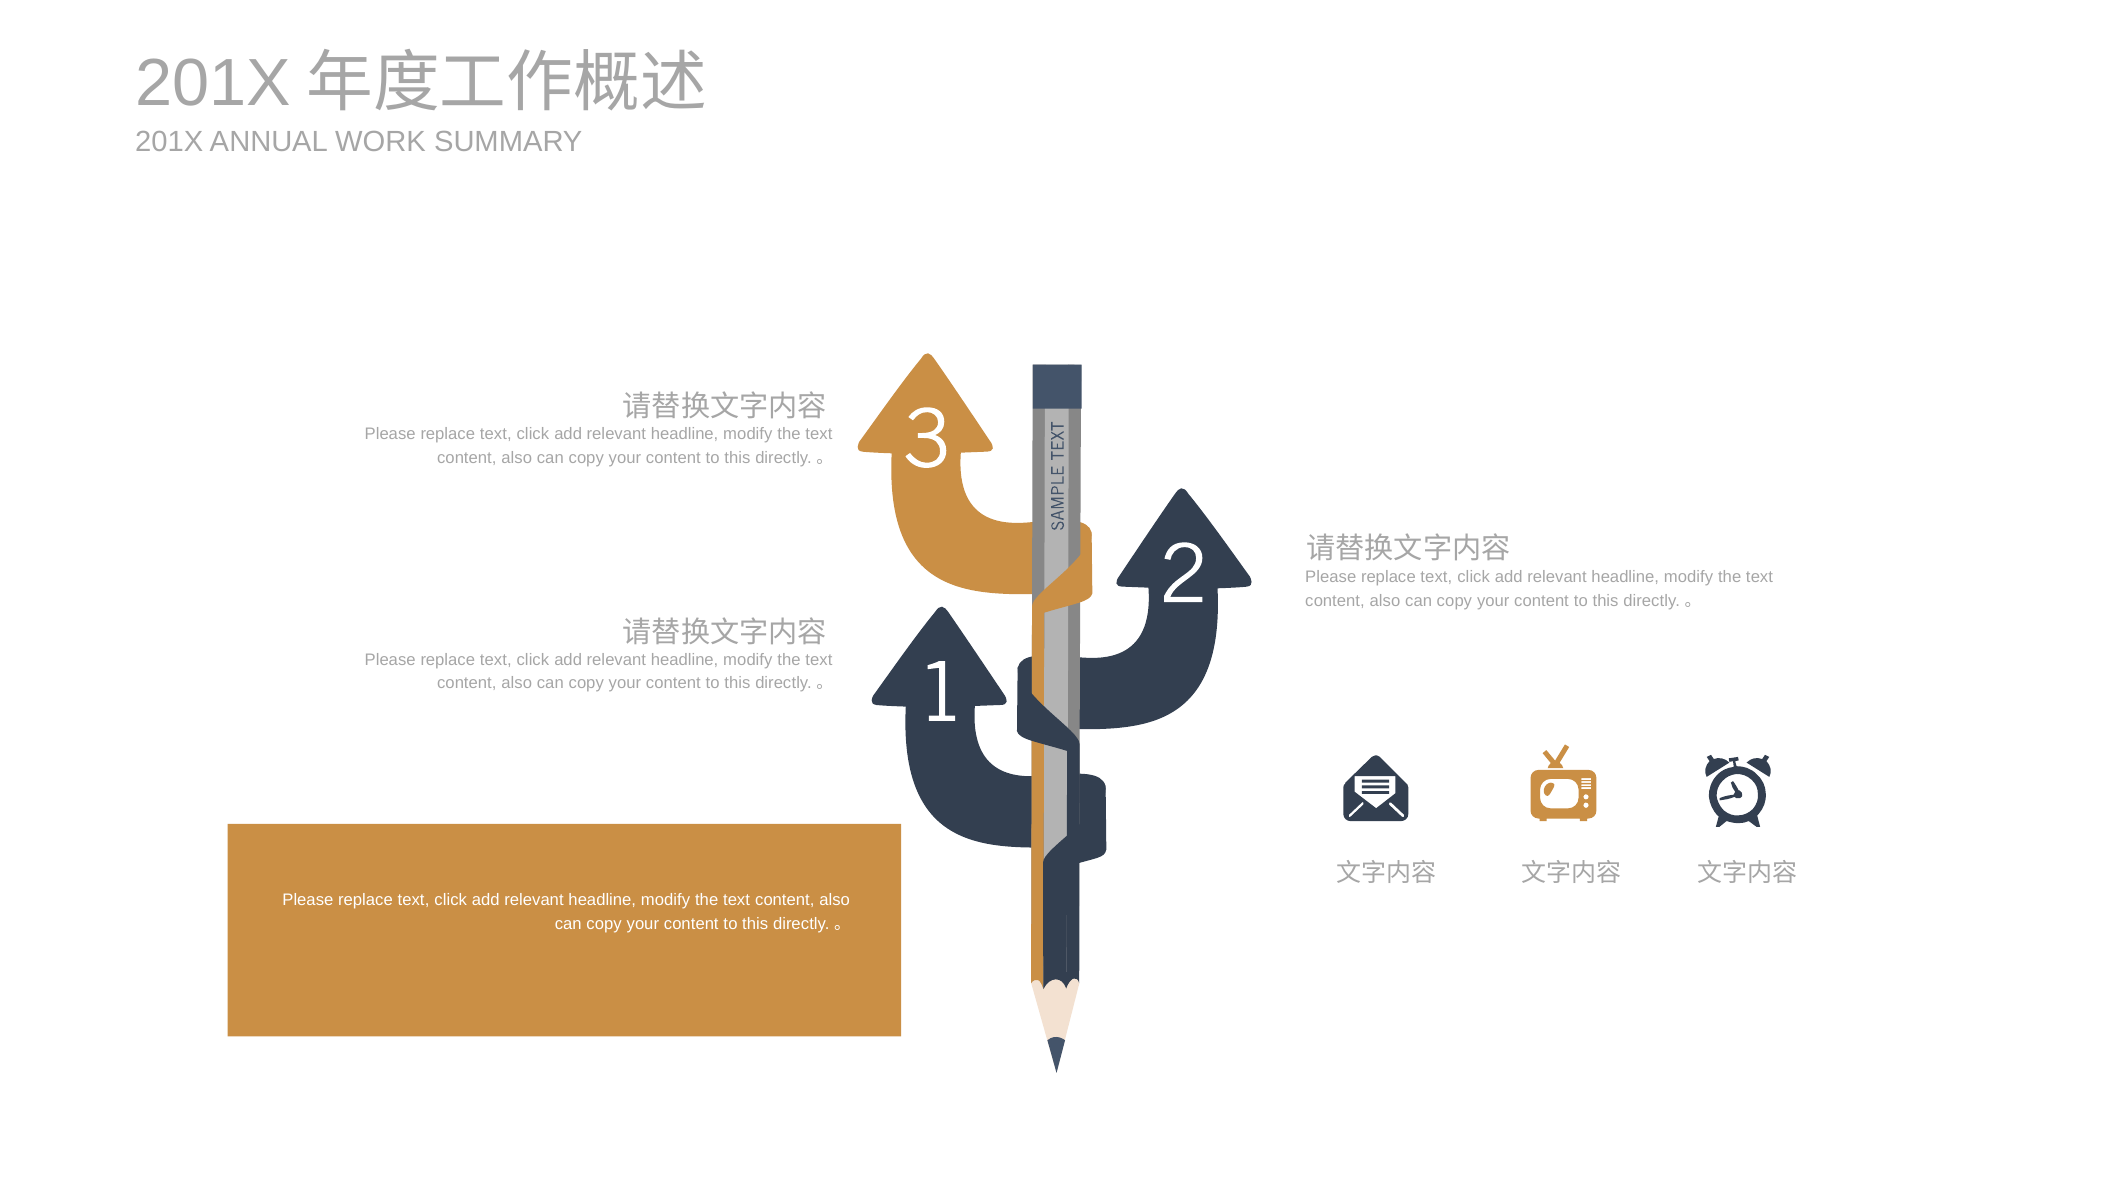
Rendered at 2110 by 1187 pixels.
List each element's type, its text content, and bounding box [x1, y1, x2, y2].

text_box 201X ANNUAL WORK SUMMARY [135, 122, 596, 158]
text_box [323, 598, 848, 699]
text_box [227, 823, 902, 1037]
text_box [854, 350, 1255, 1073]
text_box [1705, 754, 1766, 827]
text_box 文字内容 [1317, 842, 1455, 894]
text_box [1343, 755, 1409, 822]
text_box 文字内容 [1678, 842, 1816, 894]
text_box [1290, 514, 1816, 617]
text_box 文字内容 [1503, 842, 1640, 894]
text_box [1746, 754, 1771, 777]
text_box [1530, 744, 1597, 822]
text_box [323, 372, 848, 474]
text_box 201X年度工作概述 [135, 38, 783, 119]
